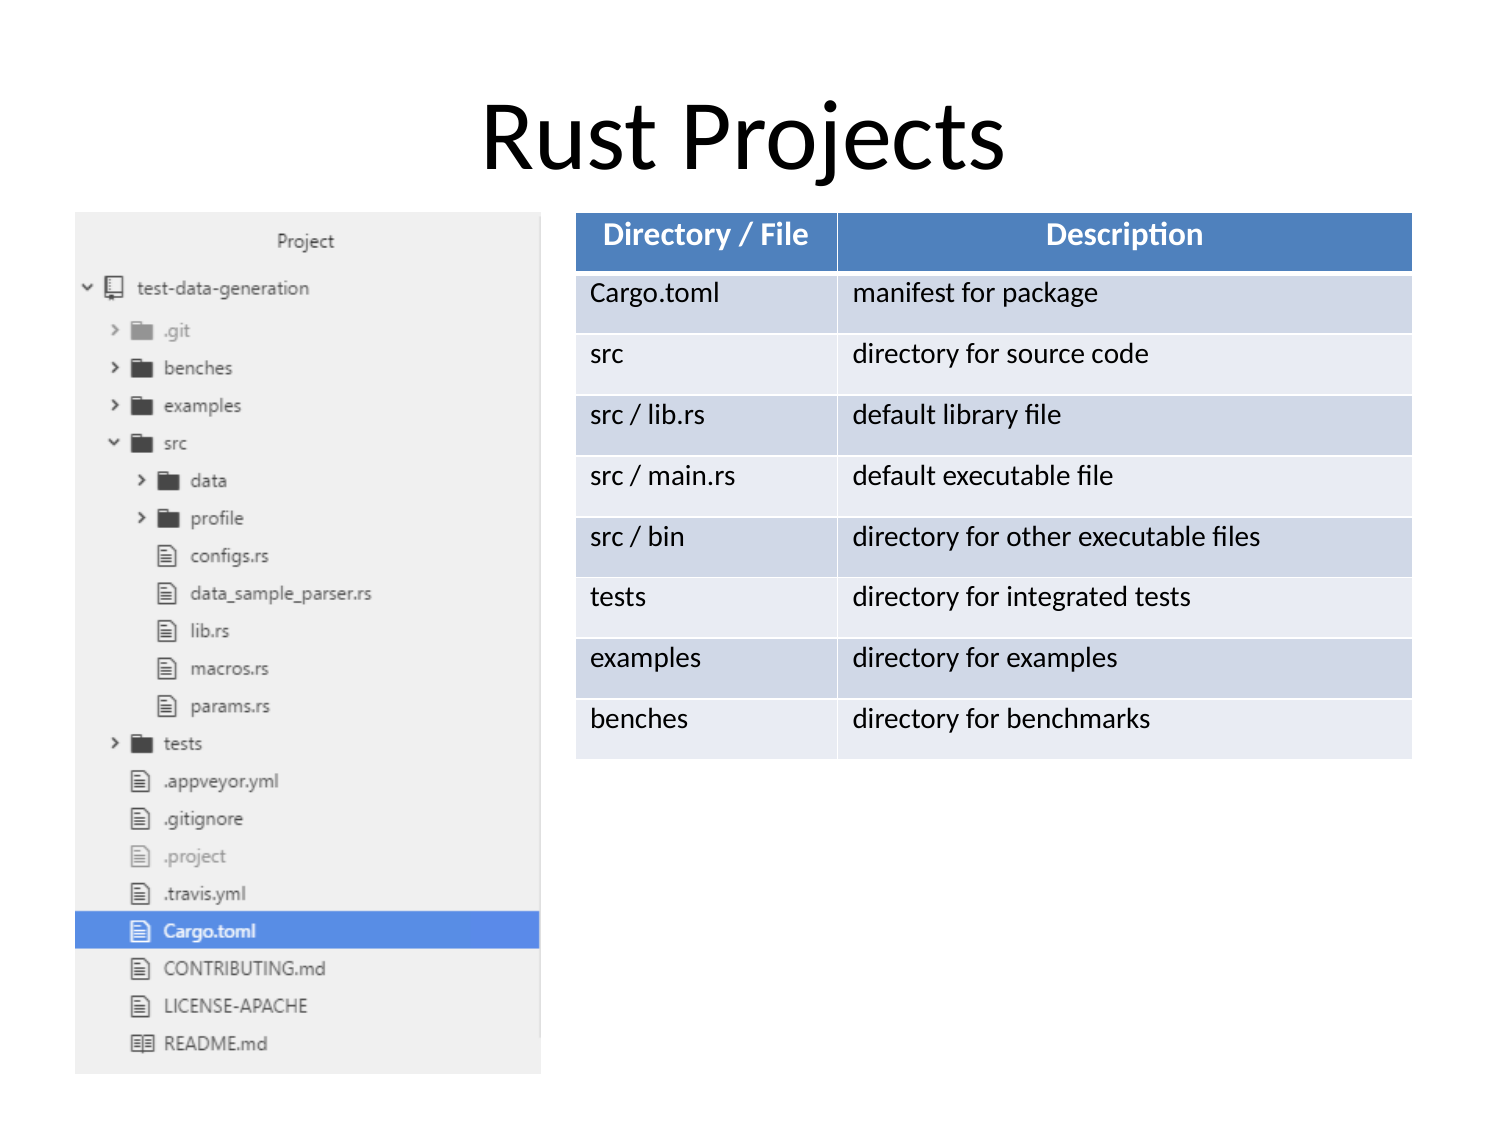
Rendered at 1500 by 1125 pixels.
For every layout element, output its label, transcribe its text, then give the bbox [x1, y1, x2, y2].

table_cell src / bin [576, 518, 837, 577]
table_cell src / lib.rs [576, 396, 837, 455]
table_cell default executable file [838, 457, 1412, 516]
text_box Rust Projects [74, 62, 1413, 198]
table_cell tests [576, 578, 837, 637]
picture [74, 212, 541, 1074]
table_cell directory for benchmarks [838, 700, 1412, 759]
table_cell directory for other executable files [838, 518, 1412, 577]
table_cell src [576, 335, 837, 394]
table_cell src / main.rs [576, 457, 837, 516]
table_header Directory / File [576, 213, 837, 271]
table_cell directory for source code [838, 335, 1412, 394]
table_cell directory for examples [838, 639, 1412, 698]
table_cell default library file [838, 396, 1412, 455]
table_cell benches [576, 700, 837, 759]
table_cell Cargo.toml [576, 276, 837, 333]
table_cell directory for integrated tests [838, 578, 1412, 637]
table_header Description [838, 213, 1412, 271]
table_cell examples [576, 639, 837, 698]
table_cell manifest for package [838, 276, 1412, 333]
